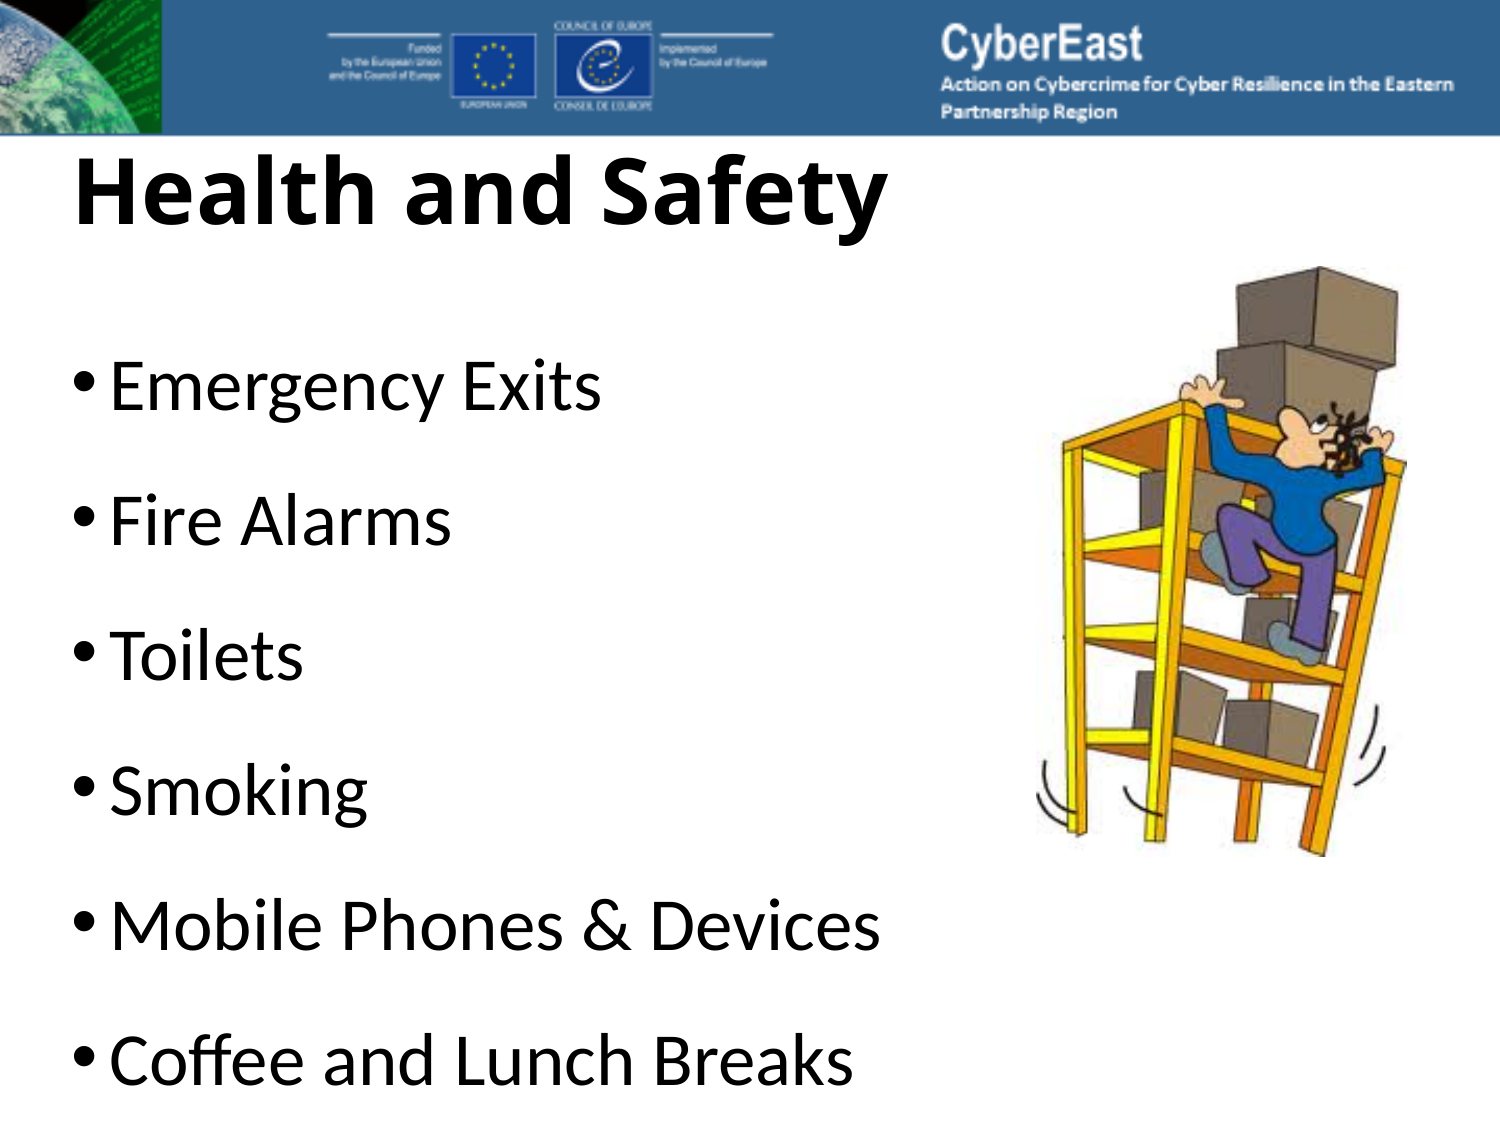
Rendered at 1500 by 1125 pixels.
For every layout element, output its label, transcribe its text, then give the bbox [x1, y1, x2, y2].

title Health and Safety [56, 123, 1407, 267]
list Emergency Exits Fire Alarms Toilets Smoking Mobile Phones & Devices Coffee and Lunch Breaks [56, 282, 1407, 1025]
picture [0, 0, 1500, 1125]
